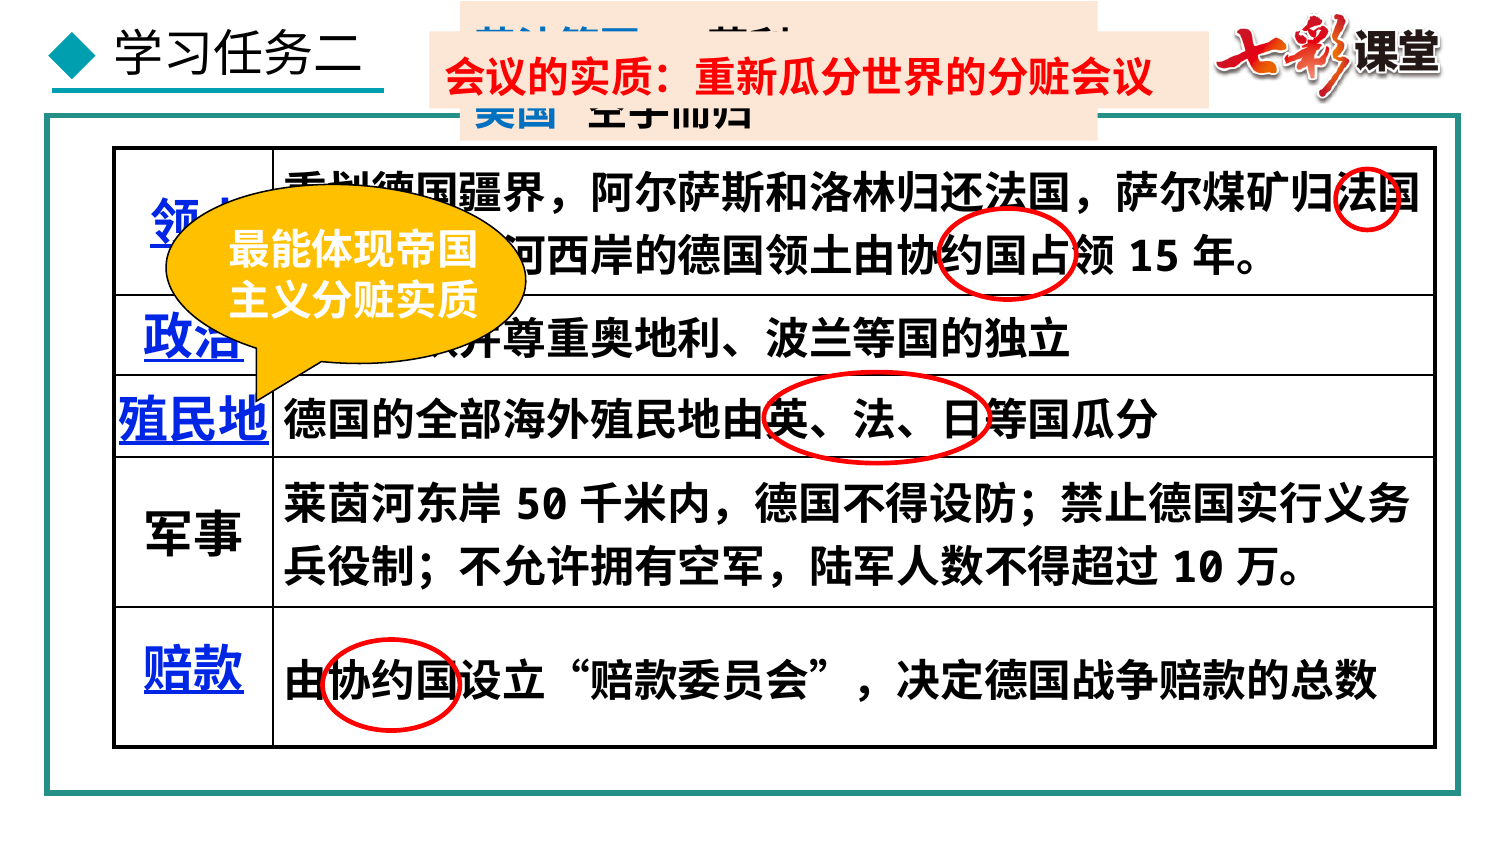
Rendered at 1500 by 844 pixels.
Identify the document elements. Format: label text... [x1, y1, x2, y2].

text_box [165, 184, 532, 364]
text_box 英法等国 获利 美国 空手而归 [459, 109, 1098, 141]
table_header [116, 150, 272, 294]
text_box [1334, 167, 1400, 231]
table_cell 莱茵河东岸50千米内，德国不得设防；禁止德国实行义务兵役制；不允许拥有空军，陆军人数不得超过10万。 [274, 458, 1433, 606]
table_cell 德国承认并尊重奥地利、波兰等国的独立 [305, 296, 1433, 374]
table_cell 由协约国设立“赔款委员会”，决定德国战争赔款的总数 [274, 608, 1433, 745]
table_cell 德国的全部海外殖民地由英、法、日等国瓜分 [934, 376, 1433, 456]
text_box 会议的实质：重新瓜分世界的分赃会议 [429, 31, 1209, 109]
text_box 赔款 [132, 630, 256, 715]
text_box 领土 [118, 182, 282, 271]
table_cell [116, 376, 132, 381]
table_cell [116, 296, 165, 374]
text_box 军事 [131, 496, 296, 568]
text_box 殖民地 [107, 381, 281, 466]
table_cell [116, 608, 272, 745]
text_box 英法等国 获利 美国 空手而归 [459, 1, 1098, 31]
picture [1210, 8, 1447, 104]
text_box [762, 371, 992, 465]
table_header 重划德国疆界，阿尔萨斯和洛林归还法国，萨尔煤矿归法国开采；莱茵河西岸的德国领土由协约国占领15年。 [274, 150, 1433, 294]
table_cell [116, 466, 272, 606]
table_cell 德国的全部海外殖民地由英、法、日等国瓜分 [281, 376, 820, 456]
text_box [321, 638, 461, 732]
text_box 政治 [132, 299, 255, 381]
text_box [937, 207, 1078, 301]
